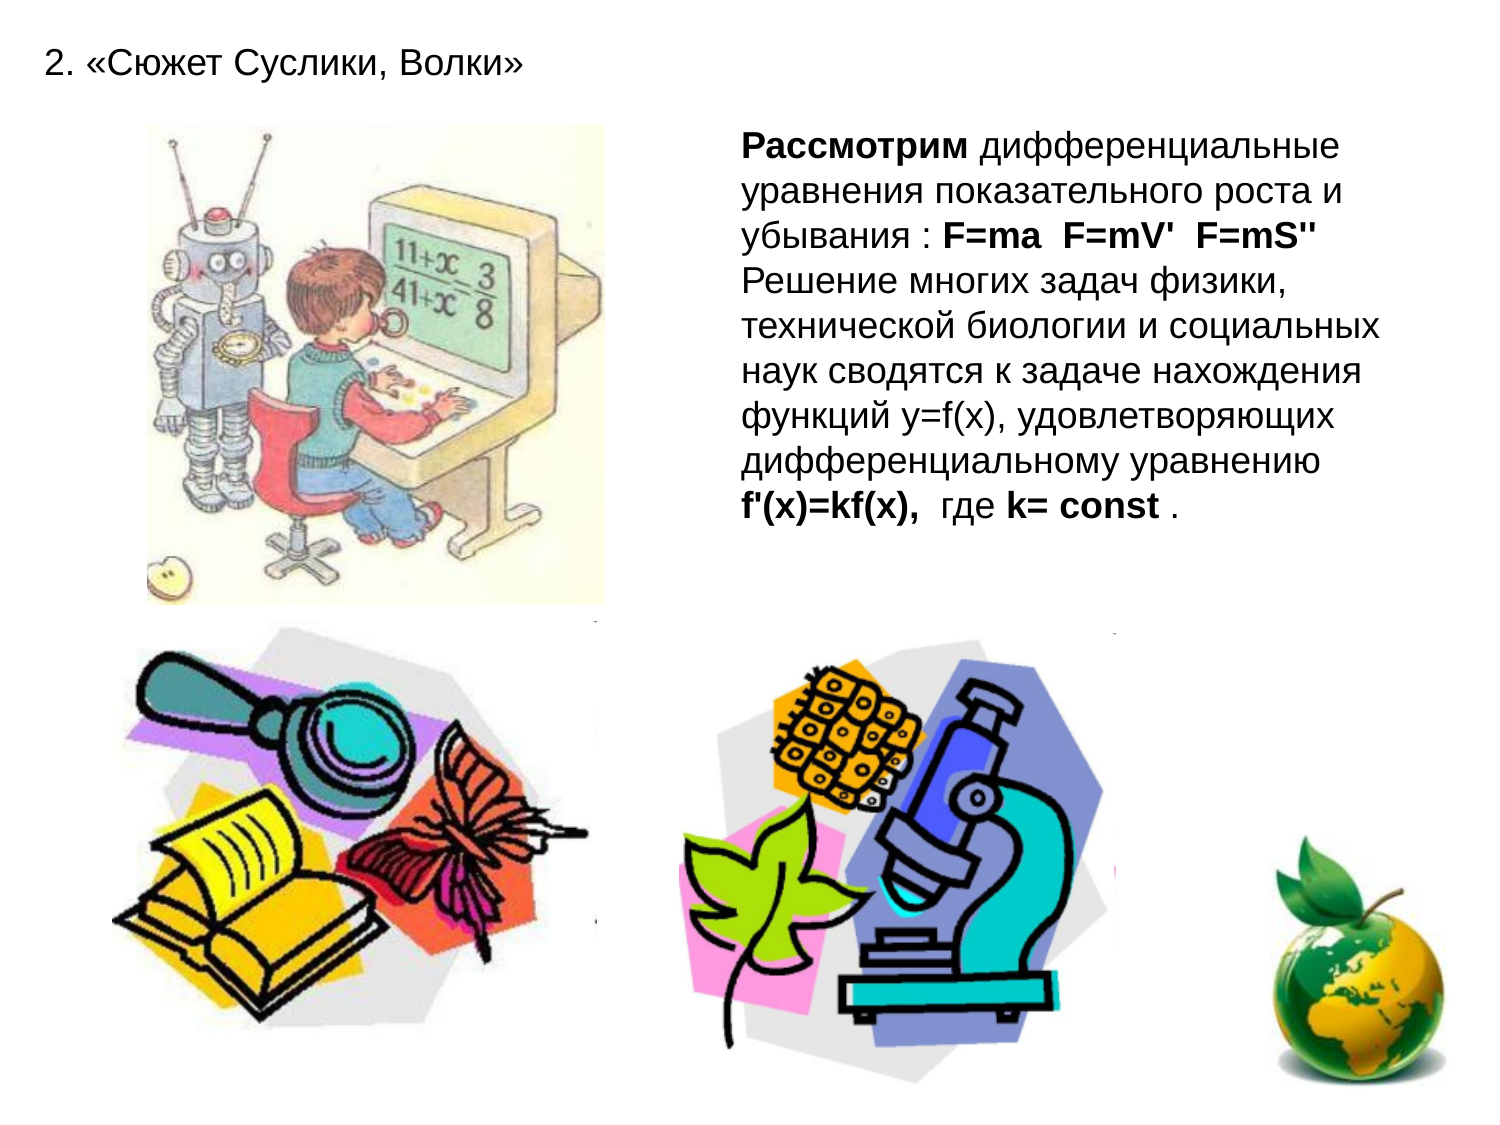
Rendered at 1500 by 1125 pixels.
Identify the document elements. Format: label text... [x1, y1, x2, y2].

text_box Рассмотрим дифференциальные уравнения показательного роста и убывания : F=ma F=mV' F=mS'' Решение многих задач физики, технической биологии и социальных наук сводятся к задаче нахождения функций y=f(x), удовлетворяющих дифференциальному уравнению f'(x)=kf(x), где k= const . [726, 113, 1412, 534]
picture [1245, 833, 1454, 1090]
picture [111, 621, 597, 1035]
picture [147, 125, 605, 605]
picture [678, 632, 1116, 1090]
text_box 2. «Сюжет Суслики, Волки» [29, 30, 620, 91]
